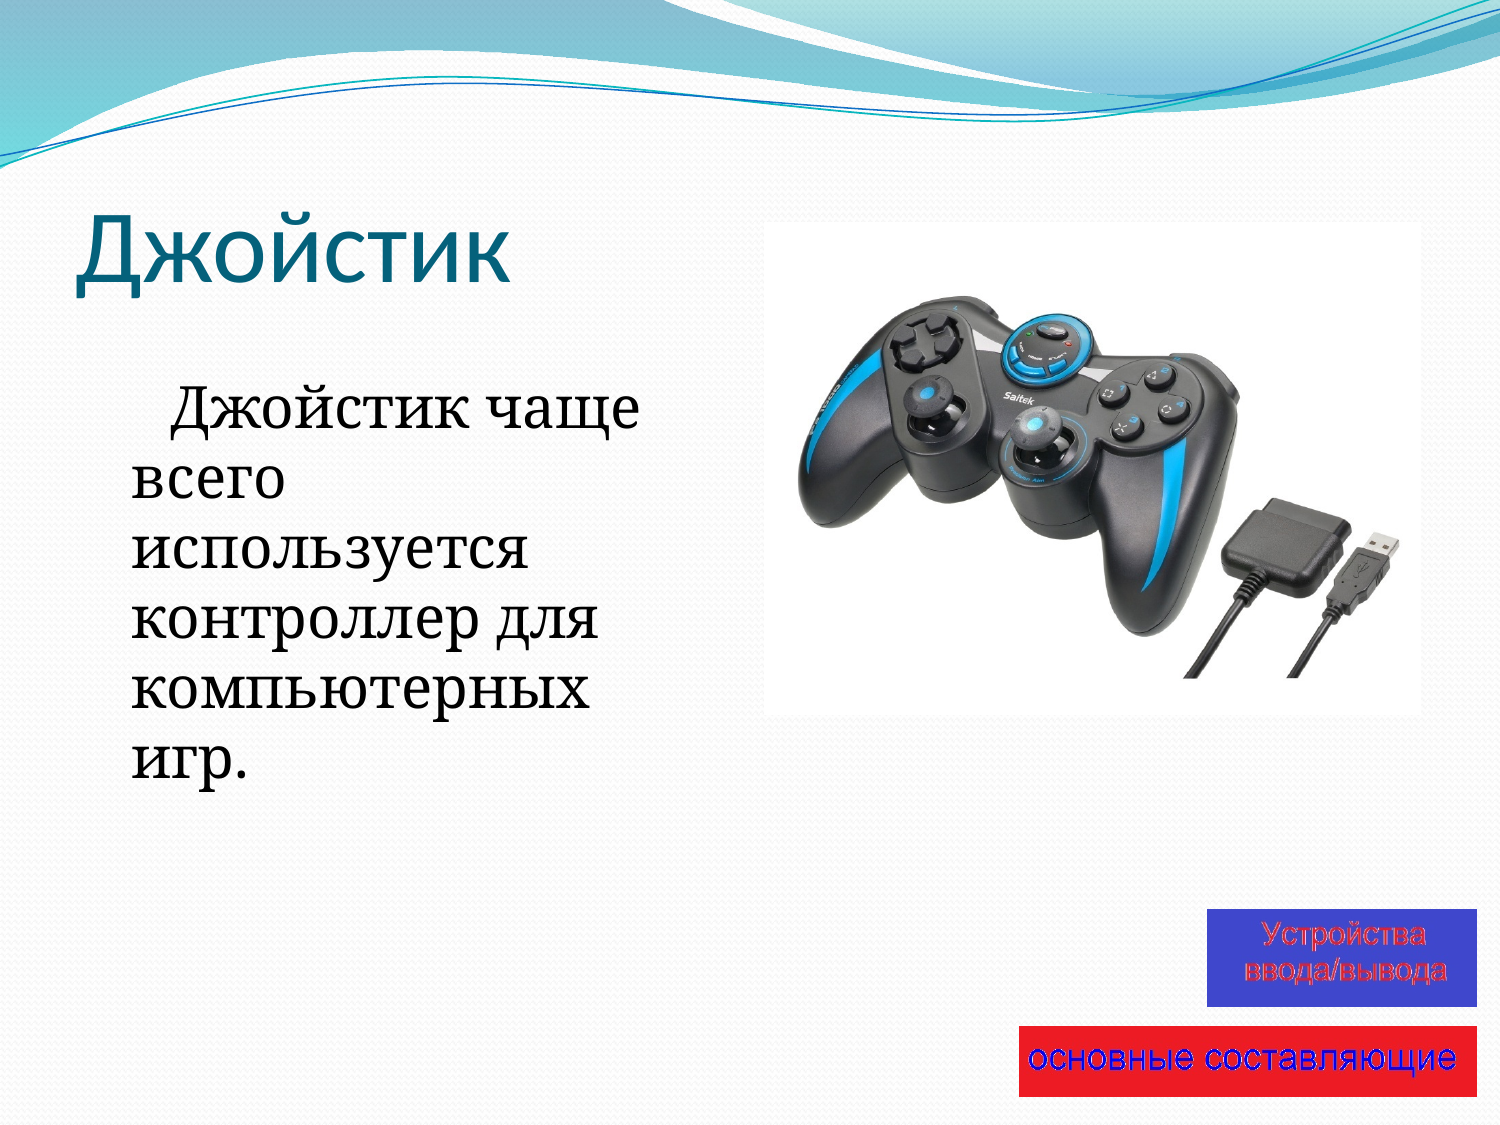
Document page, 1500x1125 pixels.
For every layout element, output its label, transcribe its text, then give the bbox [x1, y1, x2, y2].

picture [1019, 1026, 1477, 1098]
title Джойстик [75, 115, 1425, 303]
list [763, 222, 1421, 715]
text_box Джойстик чаще всего используется контроллер для компьютерных игр. [117, 363, 668, 798]
picture [1206, 909, 1477, 1007]
